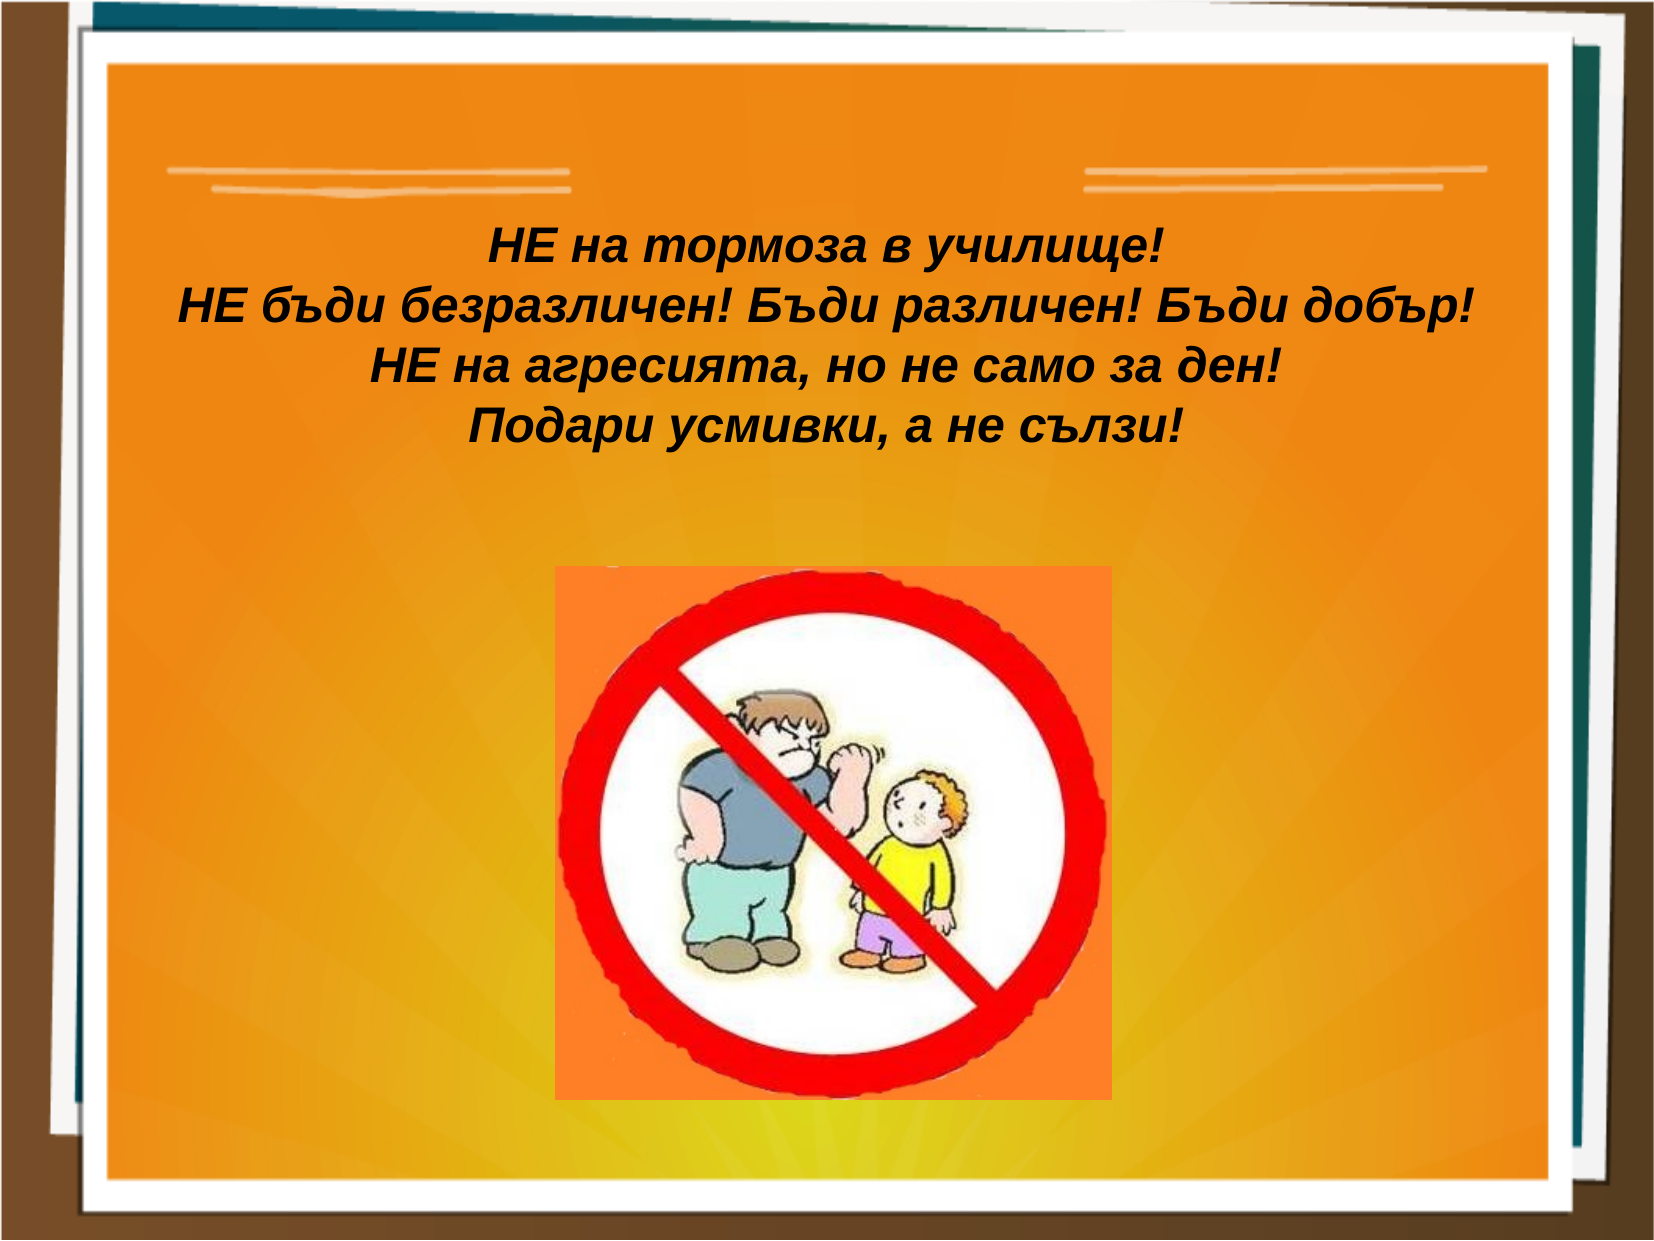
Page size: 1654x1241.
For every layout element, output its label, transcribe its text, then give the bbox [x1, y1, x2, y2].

picture [0, 0, 1654, 1240]
text_box НЕ на тормоза в училище! НЕ бъди безразличен! Бъди различен! Бъди добър! НЕ на агресията, но не само за ден! Подари усмивки, а не сълзи! [82, 212, 1571, 1134]
